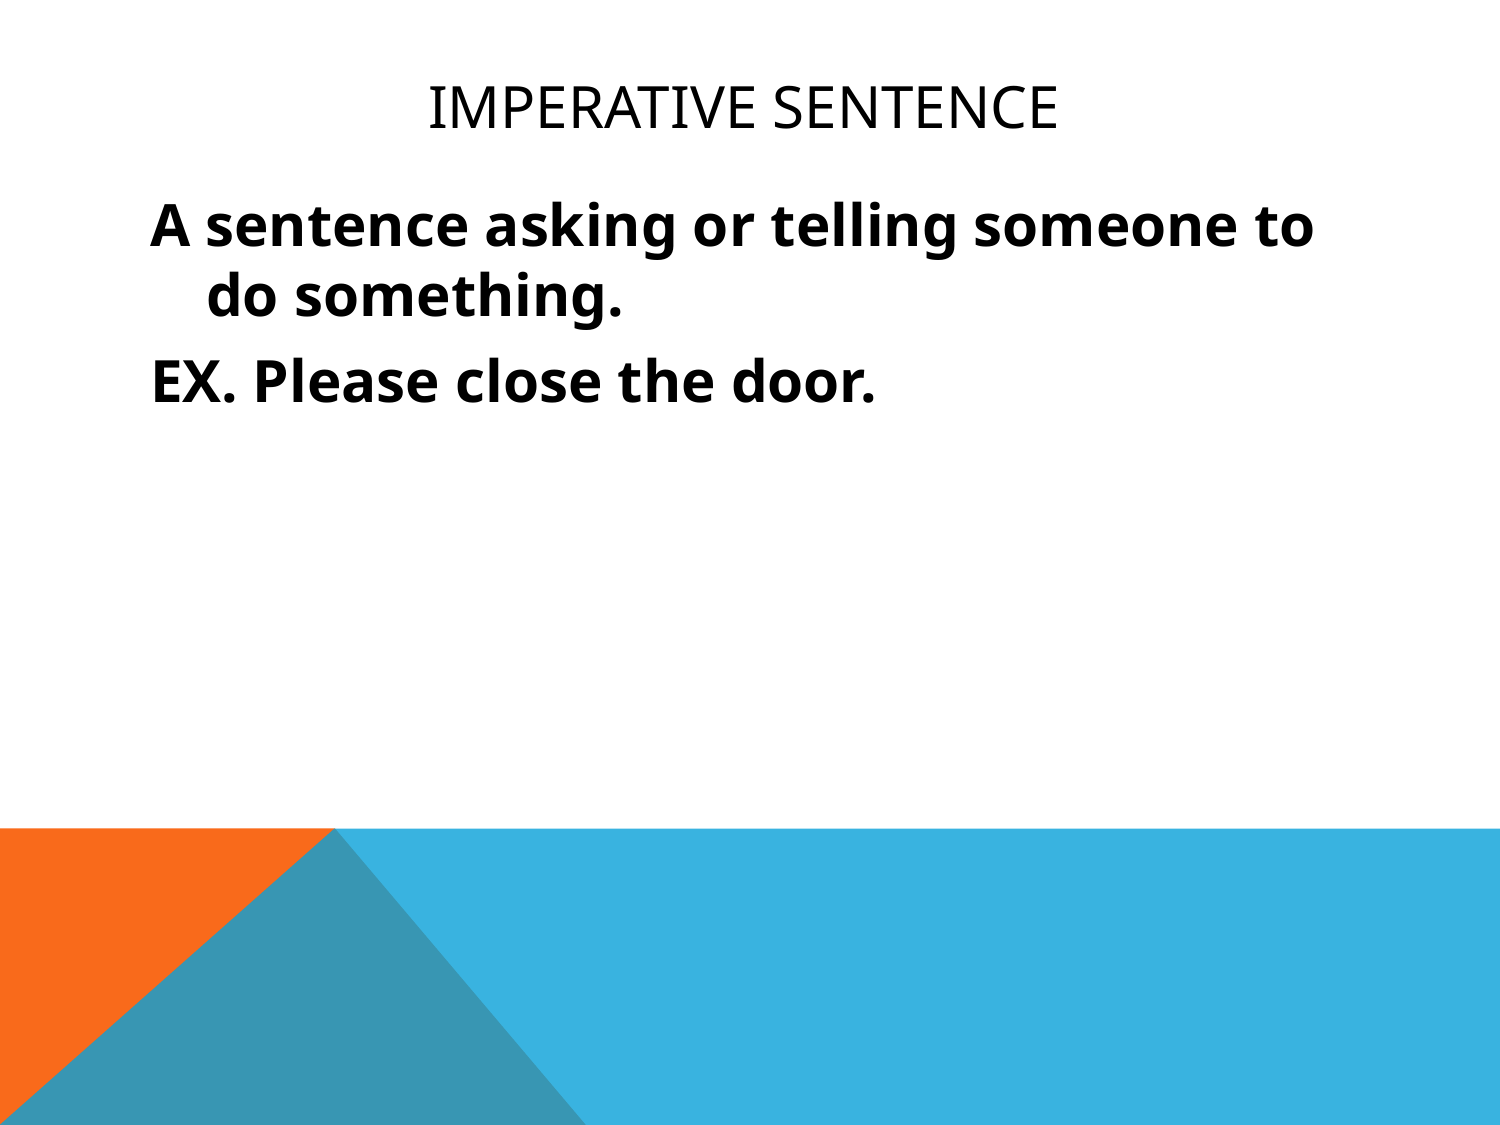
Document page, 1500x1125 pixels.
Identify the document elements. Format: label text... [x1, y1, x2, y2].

list A sentence asking or telling someone to do something. EX. Please close the door. [135, 180, 1369, 768]
title Imperative sentence [135, 60, 1369, 150]
